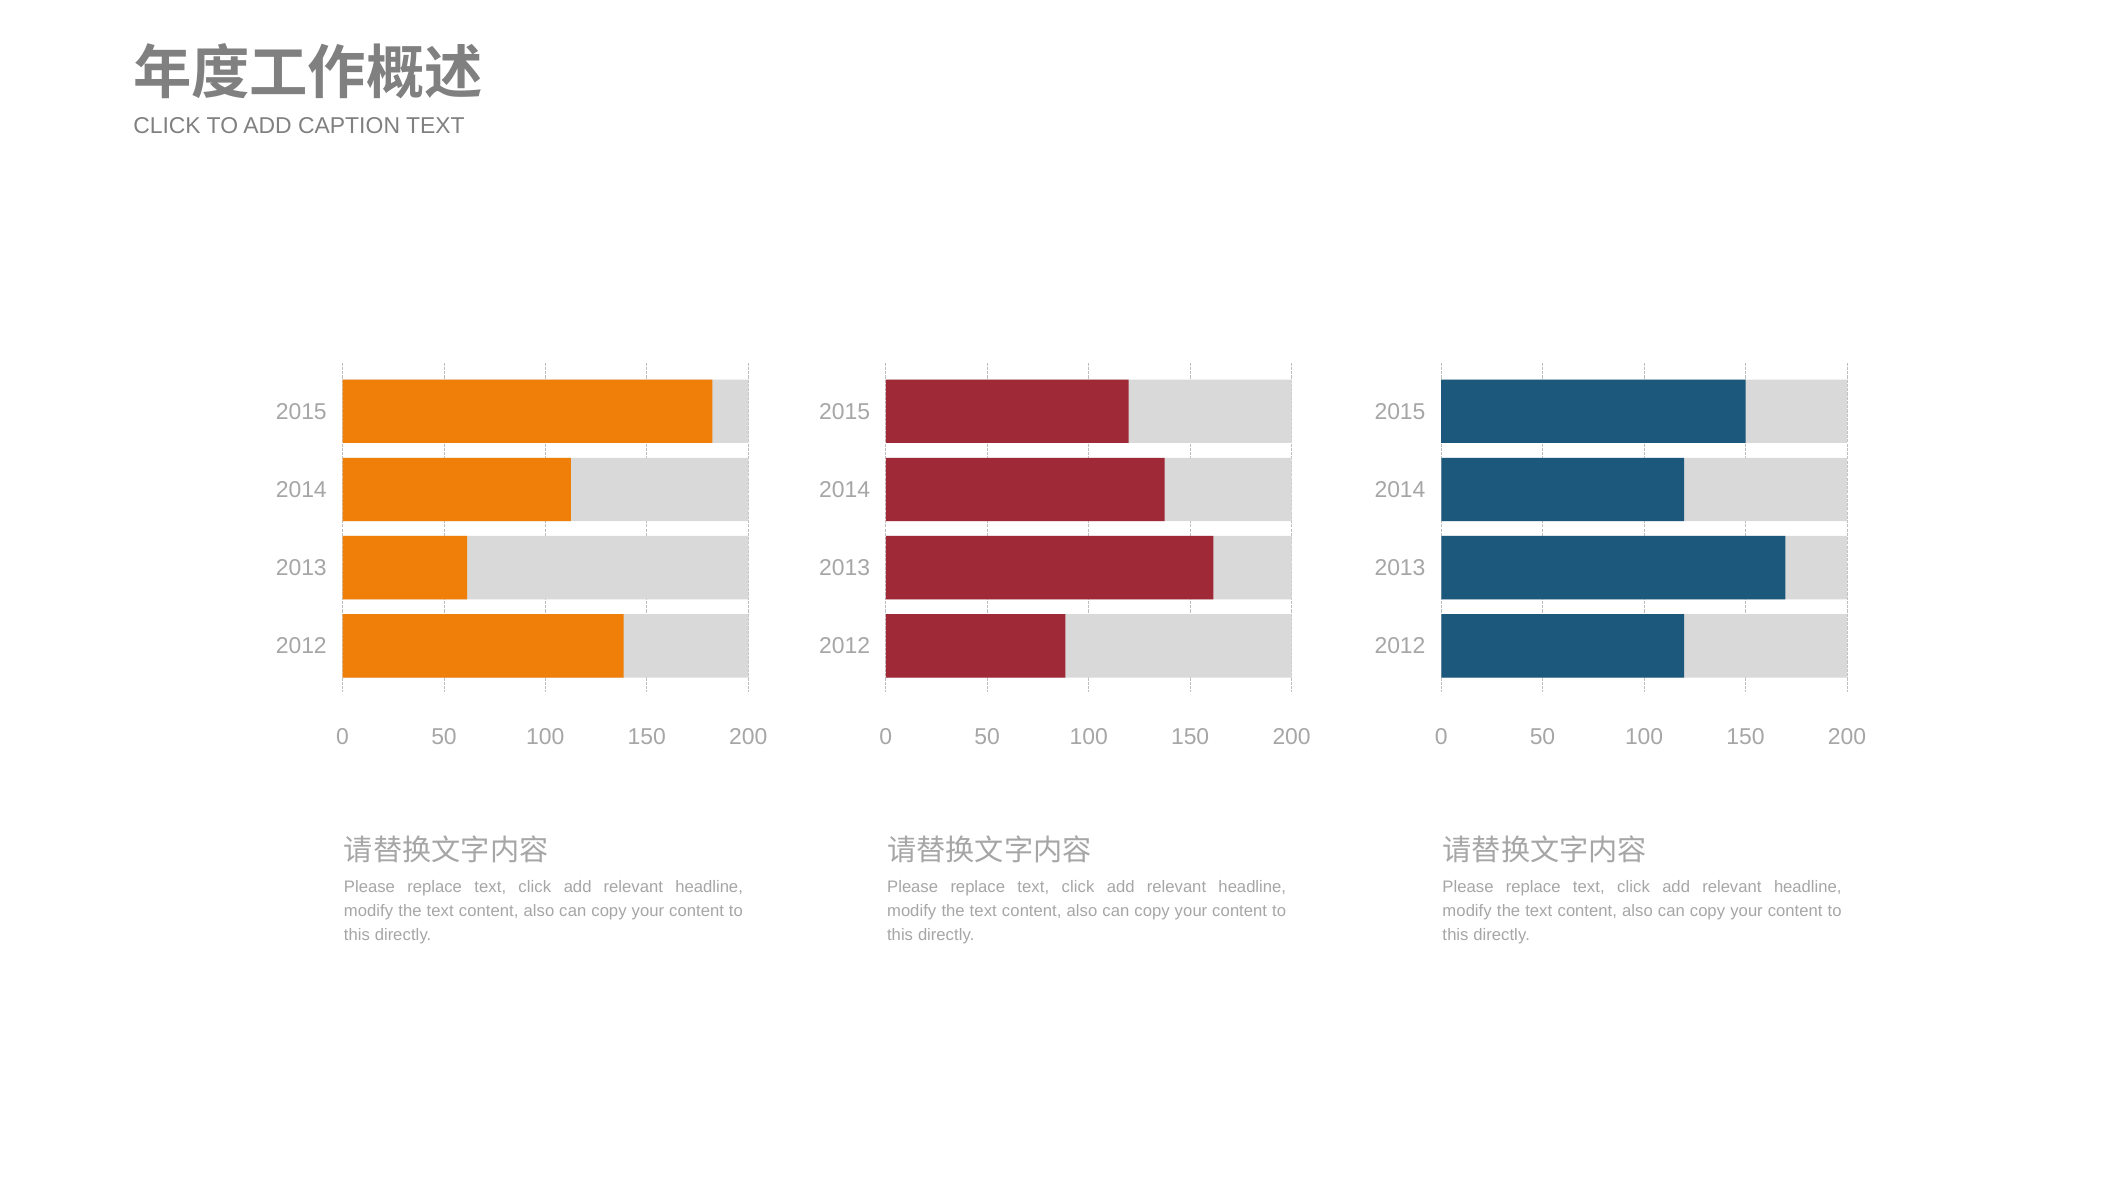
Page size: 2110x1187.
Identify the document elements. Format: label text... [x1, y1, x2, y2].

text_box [260, 362, 783, 758]
text_box CLICK TO ADD CAPTION TEXT [133, 110, 513, 138]
text_box 请替换文字内容 [887, 823, 1161, 866]
text_box 请替换文字内容 [1442, 823, 1716, 866]
text_box Please replace text, click add relevant headline, modify the text content, also can copy your content to this directly. [1442, 871, 1843, 944]
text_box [803, 362, 1327, 758]
text_box 年度工作概述 [133, 35, 513, 106]
text_box Please replace text, click add relevant headline, modify the text content, also can copy your content to this directly. [887, 871, 1287, 944]
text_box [1358, 362, 1882, 758]
text_box Please replace text, click add relevant headline, modify the text content, also can copy your content to this directly. [343, 871, 744, 944]
text_box 请替换文字内容 [343, 823, 617, 866]
